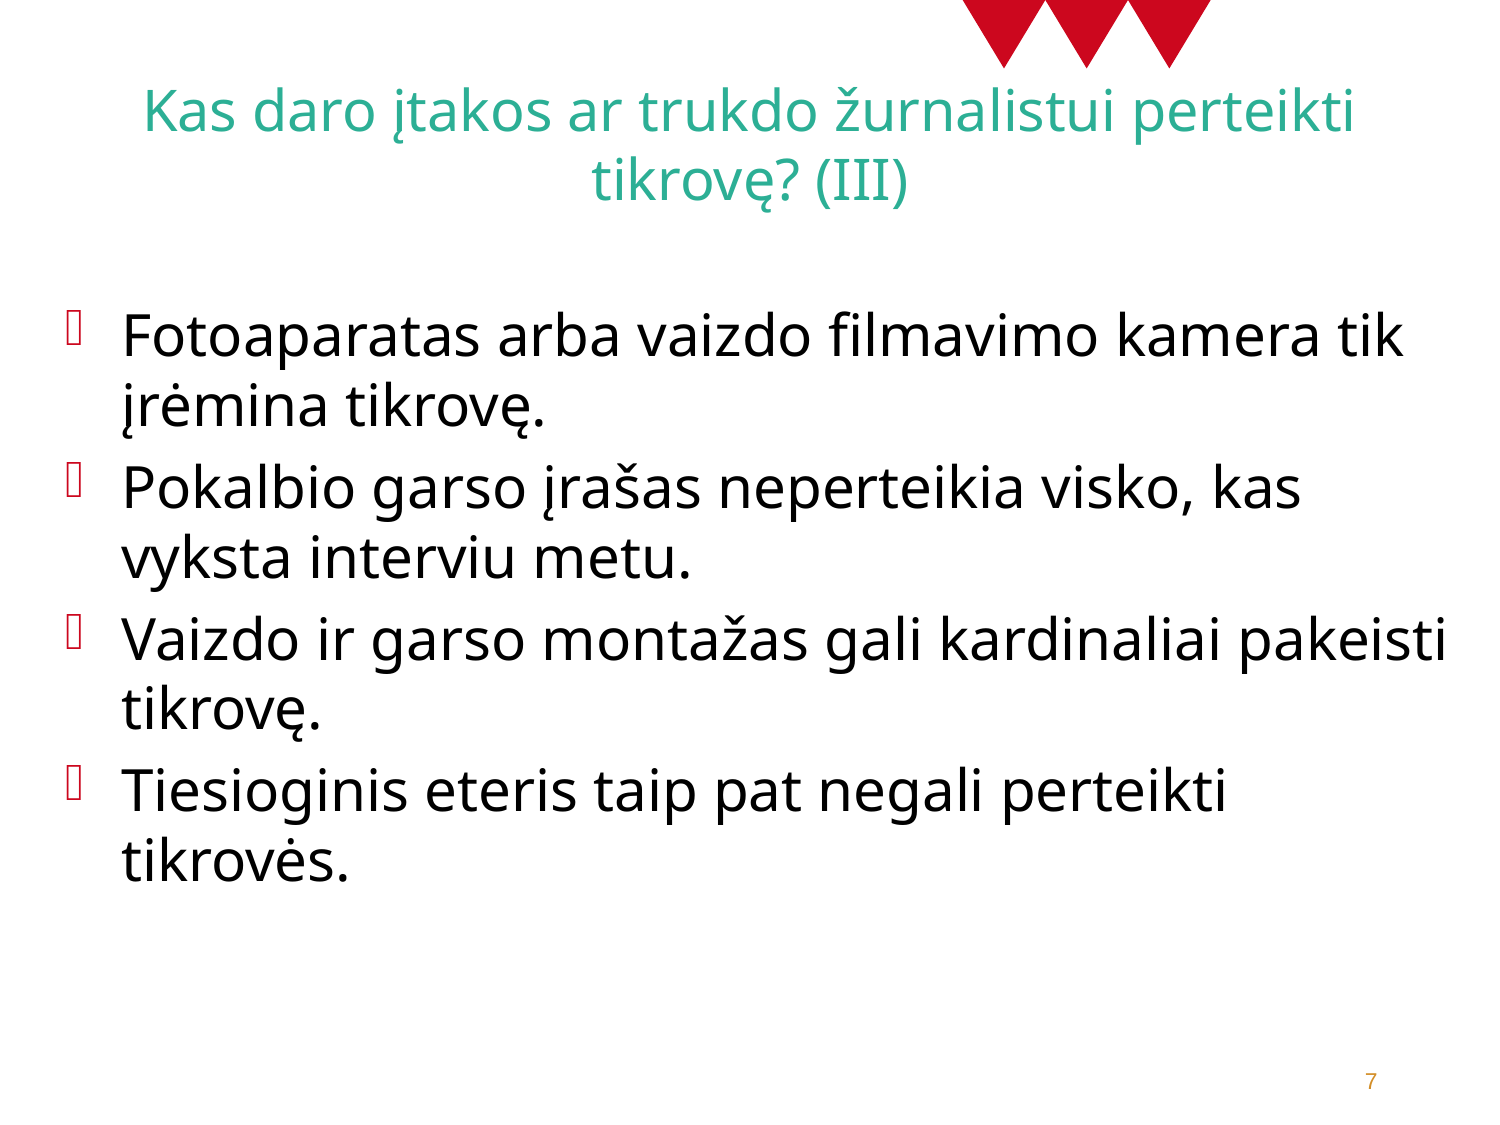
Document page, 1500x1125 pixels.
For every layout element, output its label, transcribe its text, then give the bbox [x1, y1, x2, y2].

title Kas daro įtakos ar trukdo žurnalistui perteikti tikrovę? (III) [112, 66, 1388, 220]
slide_number 7 [1350, 1061, 1475, 1103]
list Fotoaparatas arba vaizdo filmavimo kamera tik įrėmina tikrovę. Pokalbio garso įrašas neperteikia visko, kas vyksta interviu metu. Vaizdo ir garso montažas gali kardinaliai pakeisti tikrovę. Tiesioginis eteris taip pat negali perteikti tikrovės. [50, 290, 1475, 998]
